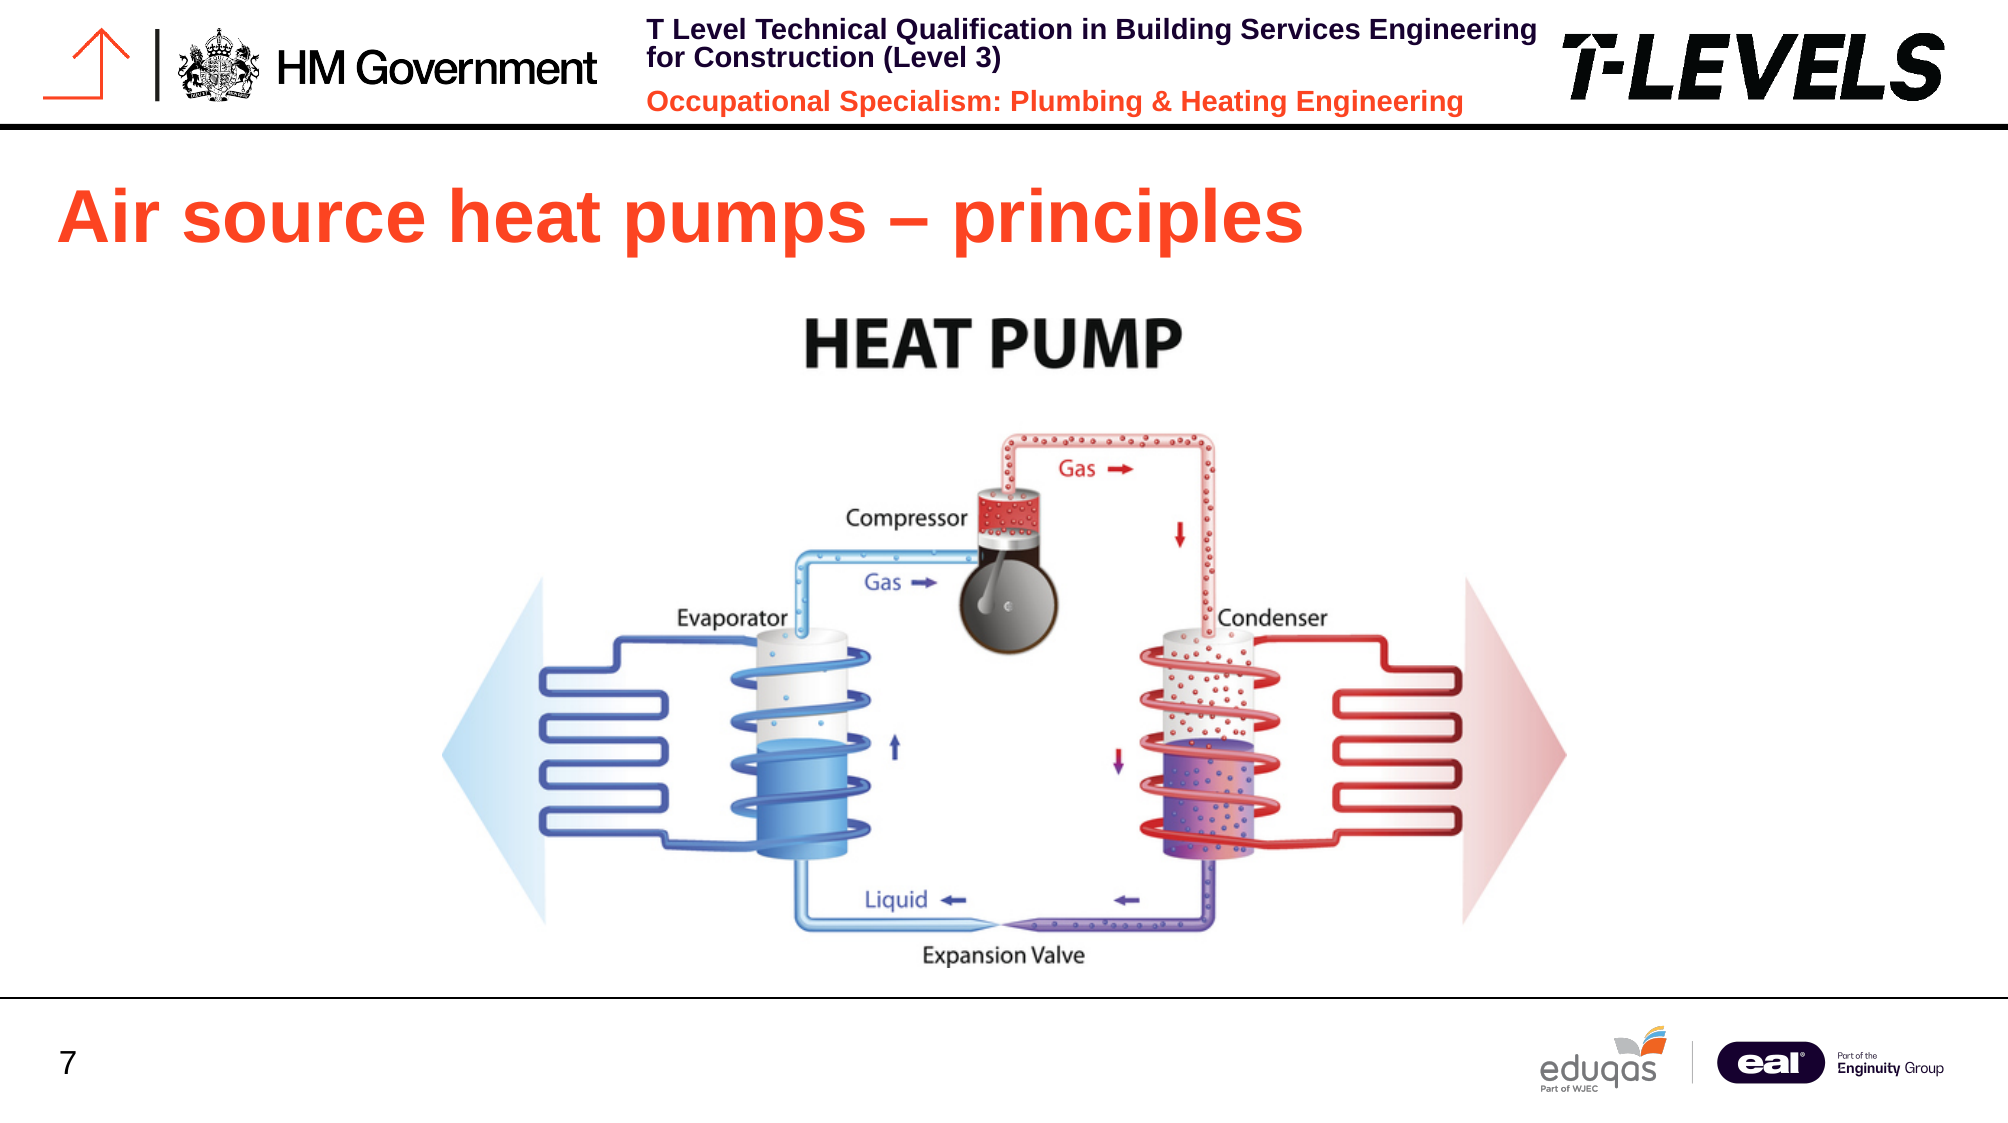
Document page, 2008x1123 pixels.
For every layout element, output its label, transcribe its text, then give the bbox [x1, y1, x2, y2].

picture [1535, 1021, 1949, 1097]
picture [155, 28, 597, 102]
picture [1543, 25, 1964, 108]
text_box Air source heat pumps – principles [41, 159, 1949, 265]
picture [38, 27, 136, 100]
picture [441, 317, 1567, 969]
